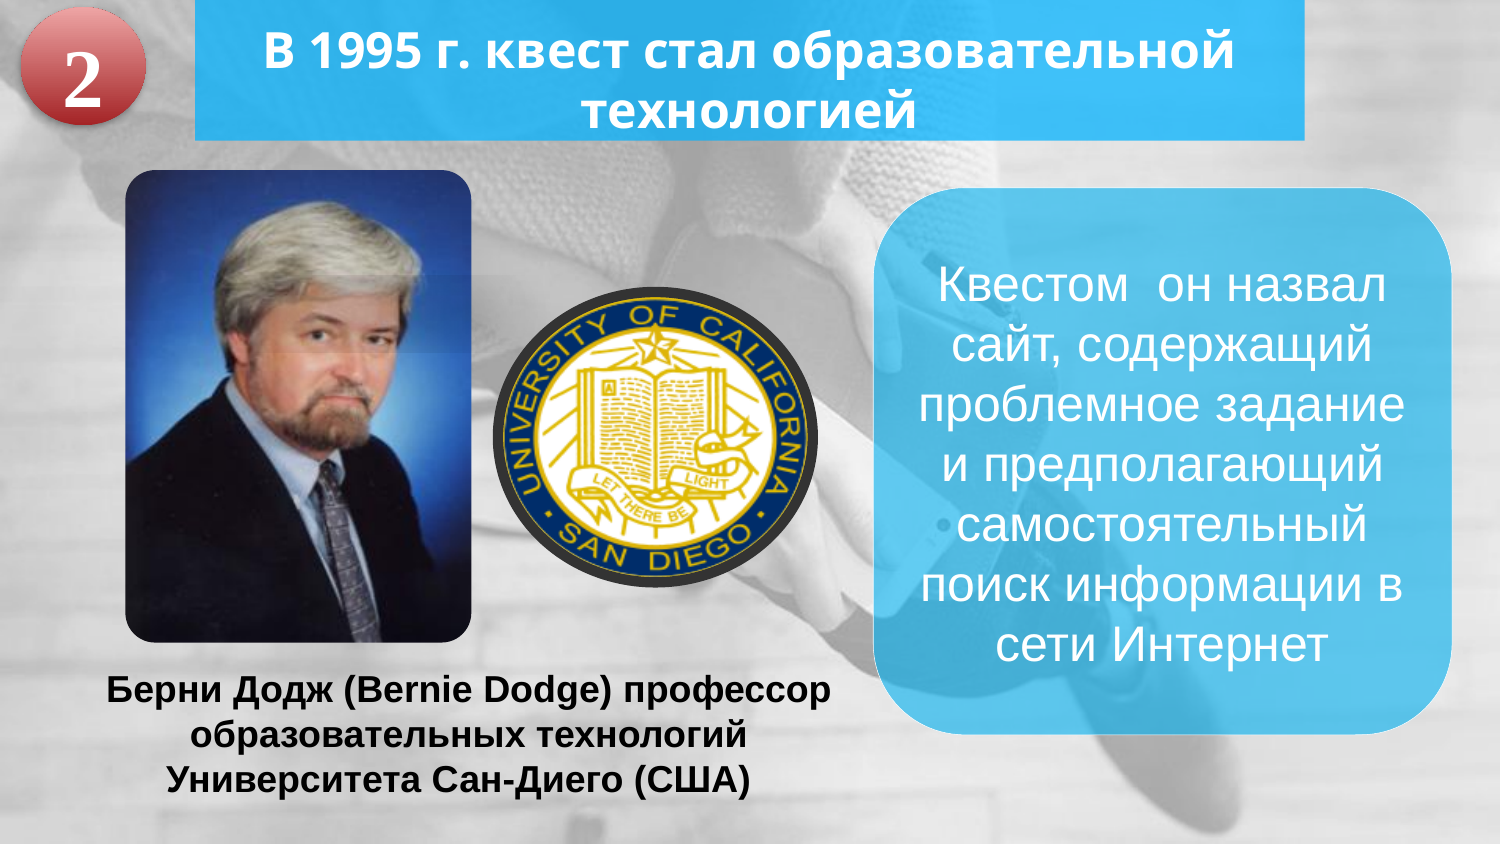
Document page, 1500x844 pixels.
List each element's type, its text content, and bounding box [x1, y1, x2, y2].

title В 1995 г. квест стал образовательной технологией [194, 3, 1305, 86]
picture [497, 291, 813, 583]
text_box 2 [20, 7, 146, 126]
text_box Квестом он назвал сайт, содержащий проблемное задание и предполагающий самостоятельный поиск информации в сети Интернет [871, 185, 1455, 737]
text_box Берни Додж (Bernie Dodge) профессор образовательных технологий Университета Сан-Диего (США) [69, 658, 869, 812]
picture [195, 86, 1305, 141]
picture [125, 169, 472, 643]
